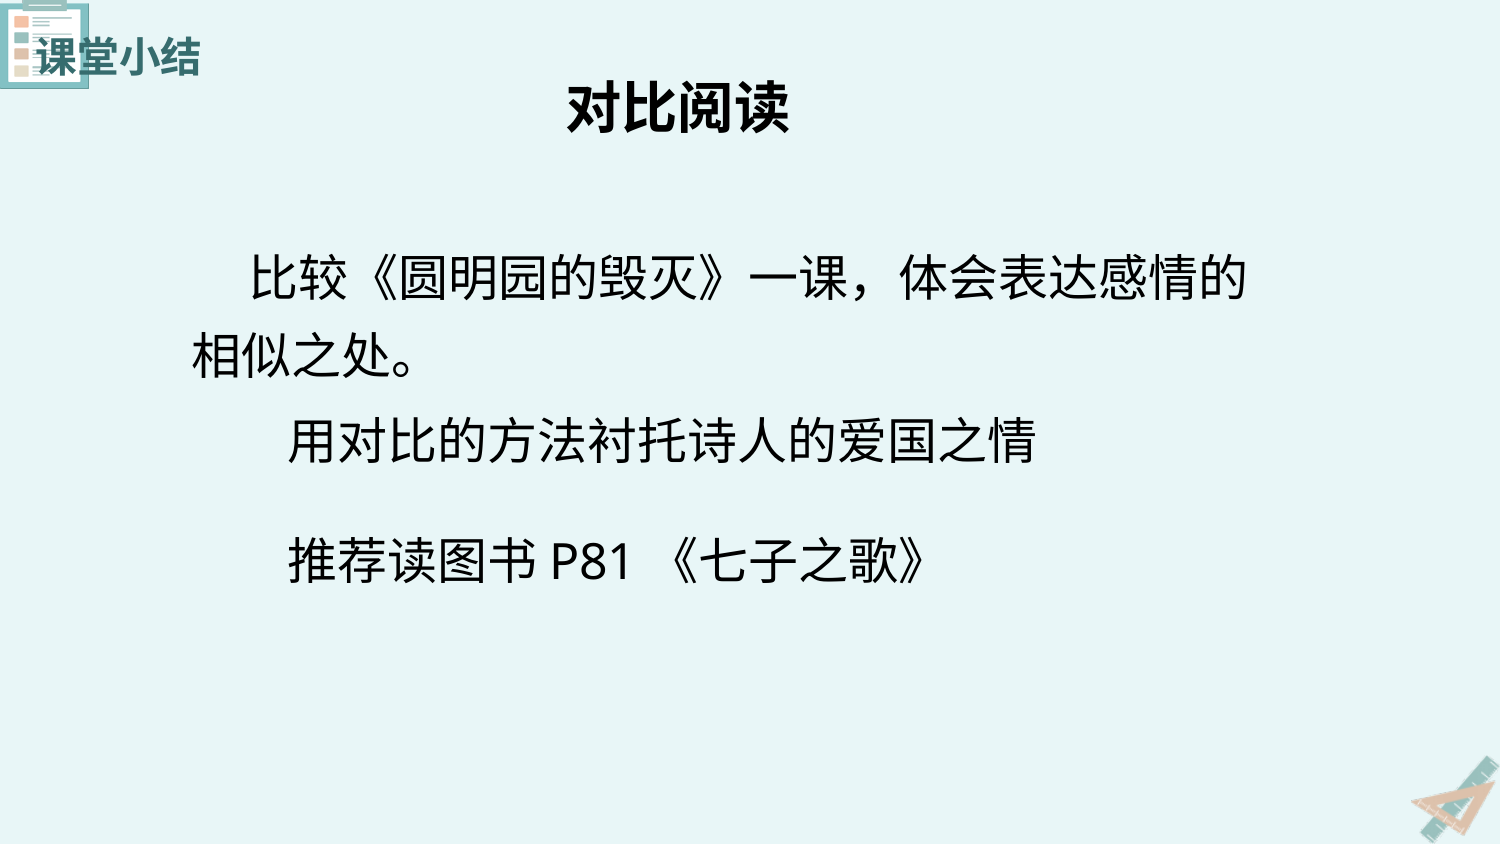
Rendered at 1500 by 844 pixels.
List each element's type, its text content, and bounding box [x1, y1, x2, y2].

text_box 课堂小结 [89, 25, 261, 87]
picture [0, 0, 89, 89]
text_box 对比阅读 [509, 67, 846, 146]
picture [1411, 755, 1500, 844]
text_box 比较《圆明园的毁灭》一课，体会表达感情的相似之处。 [179, 222, 1280, 391]
text_box 推荐读图书P81《七子之歌》 [275, 523, 1225, 595]
text_box 用对比的方法衬托诗人的爱国之情 [275, 403, 1225, 476]
